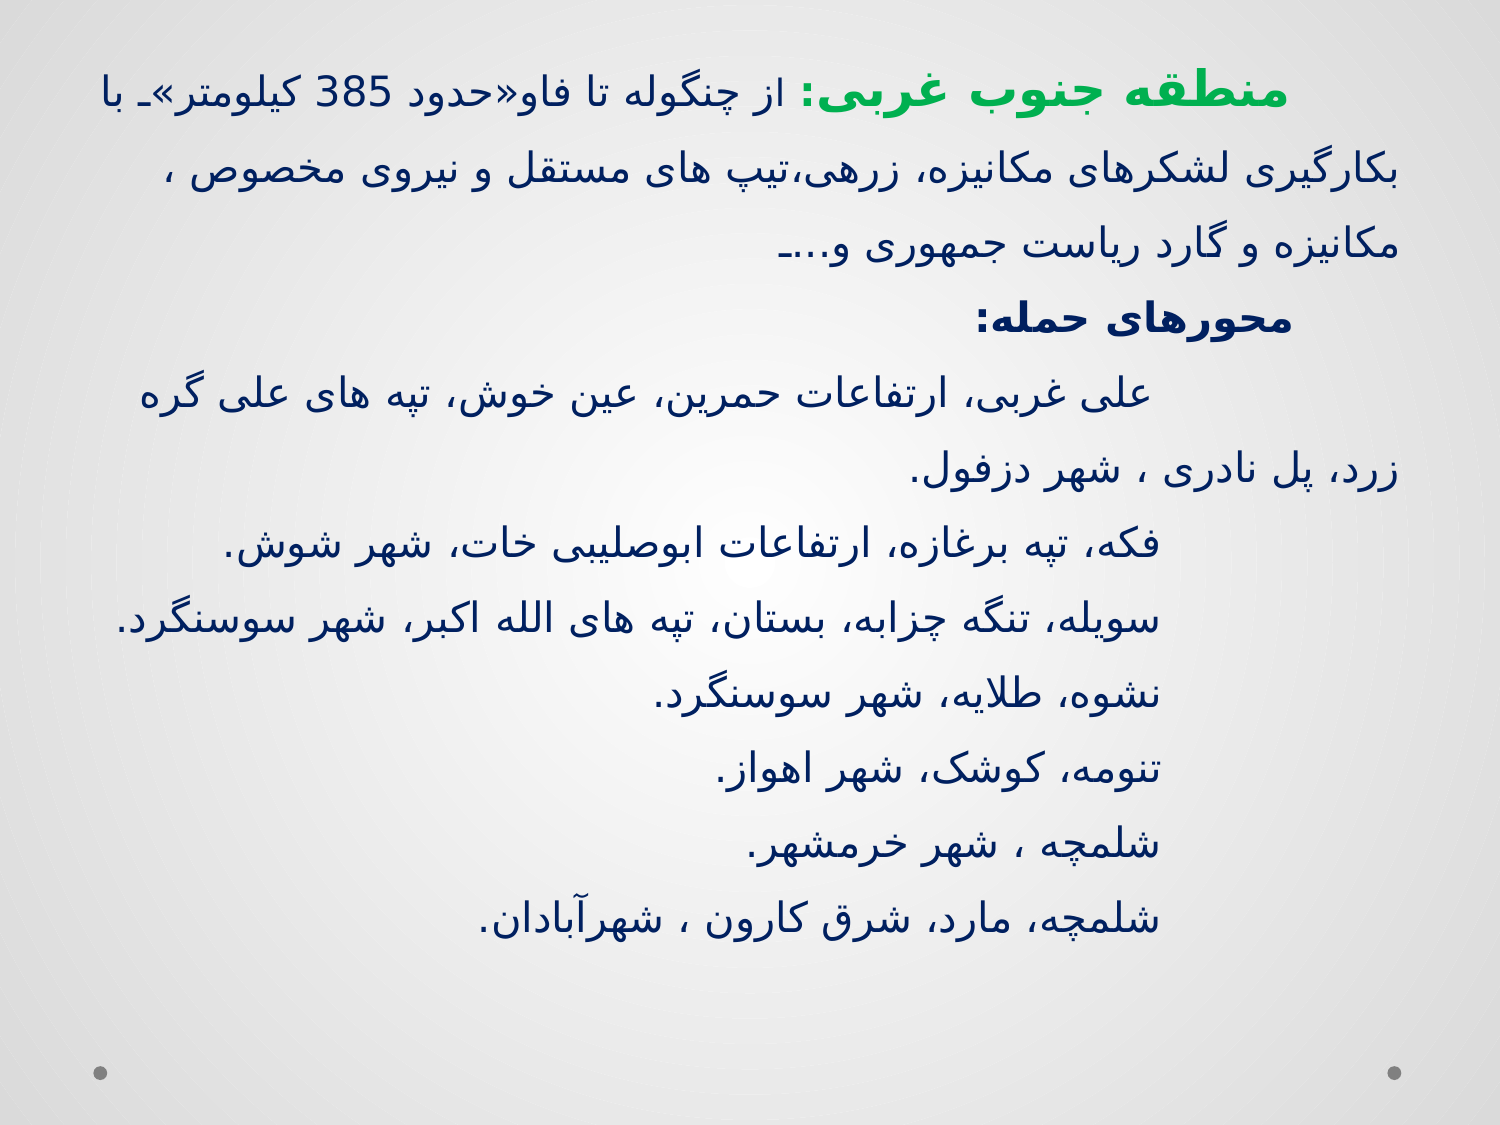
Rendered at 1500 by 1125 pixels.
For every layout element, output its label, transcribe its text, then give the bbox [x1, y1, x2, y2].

title منطقه جنوب غربی: از چنگوله تا فاو«حدود 385 کیلومتر»ـ با بکارگیری لشکرهای مکانیزه، زرهی،تیپ های مستقل و نیروی مخصوص ، مکانیزه و گارد ریاست جمهوری و...ـ محورهای حمله: علی غربی، ارتفاعات حمرین، عین خوش، تپه های علی گره زرد، پل نادری ، شهر دزفول. فکه، تپه برغازه، ارتفاعات ابوصلیبی خات، شهر شوش. سویله، تنگه چزابه، بستان، تپه های الله اکبر، شهر سوسنگرد. نشوه، طلایه، شهر سوسنگرد. تنومه، کوشک، شهر اهواز. شلمچه ، شهر خرمشهر. شلمچه، مارد، شرق کارون ، شهرآبادان. [53, 149, 1416, 1069]
